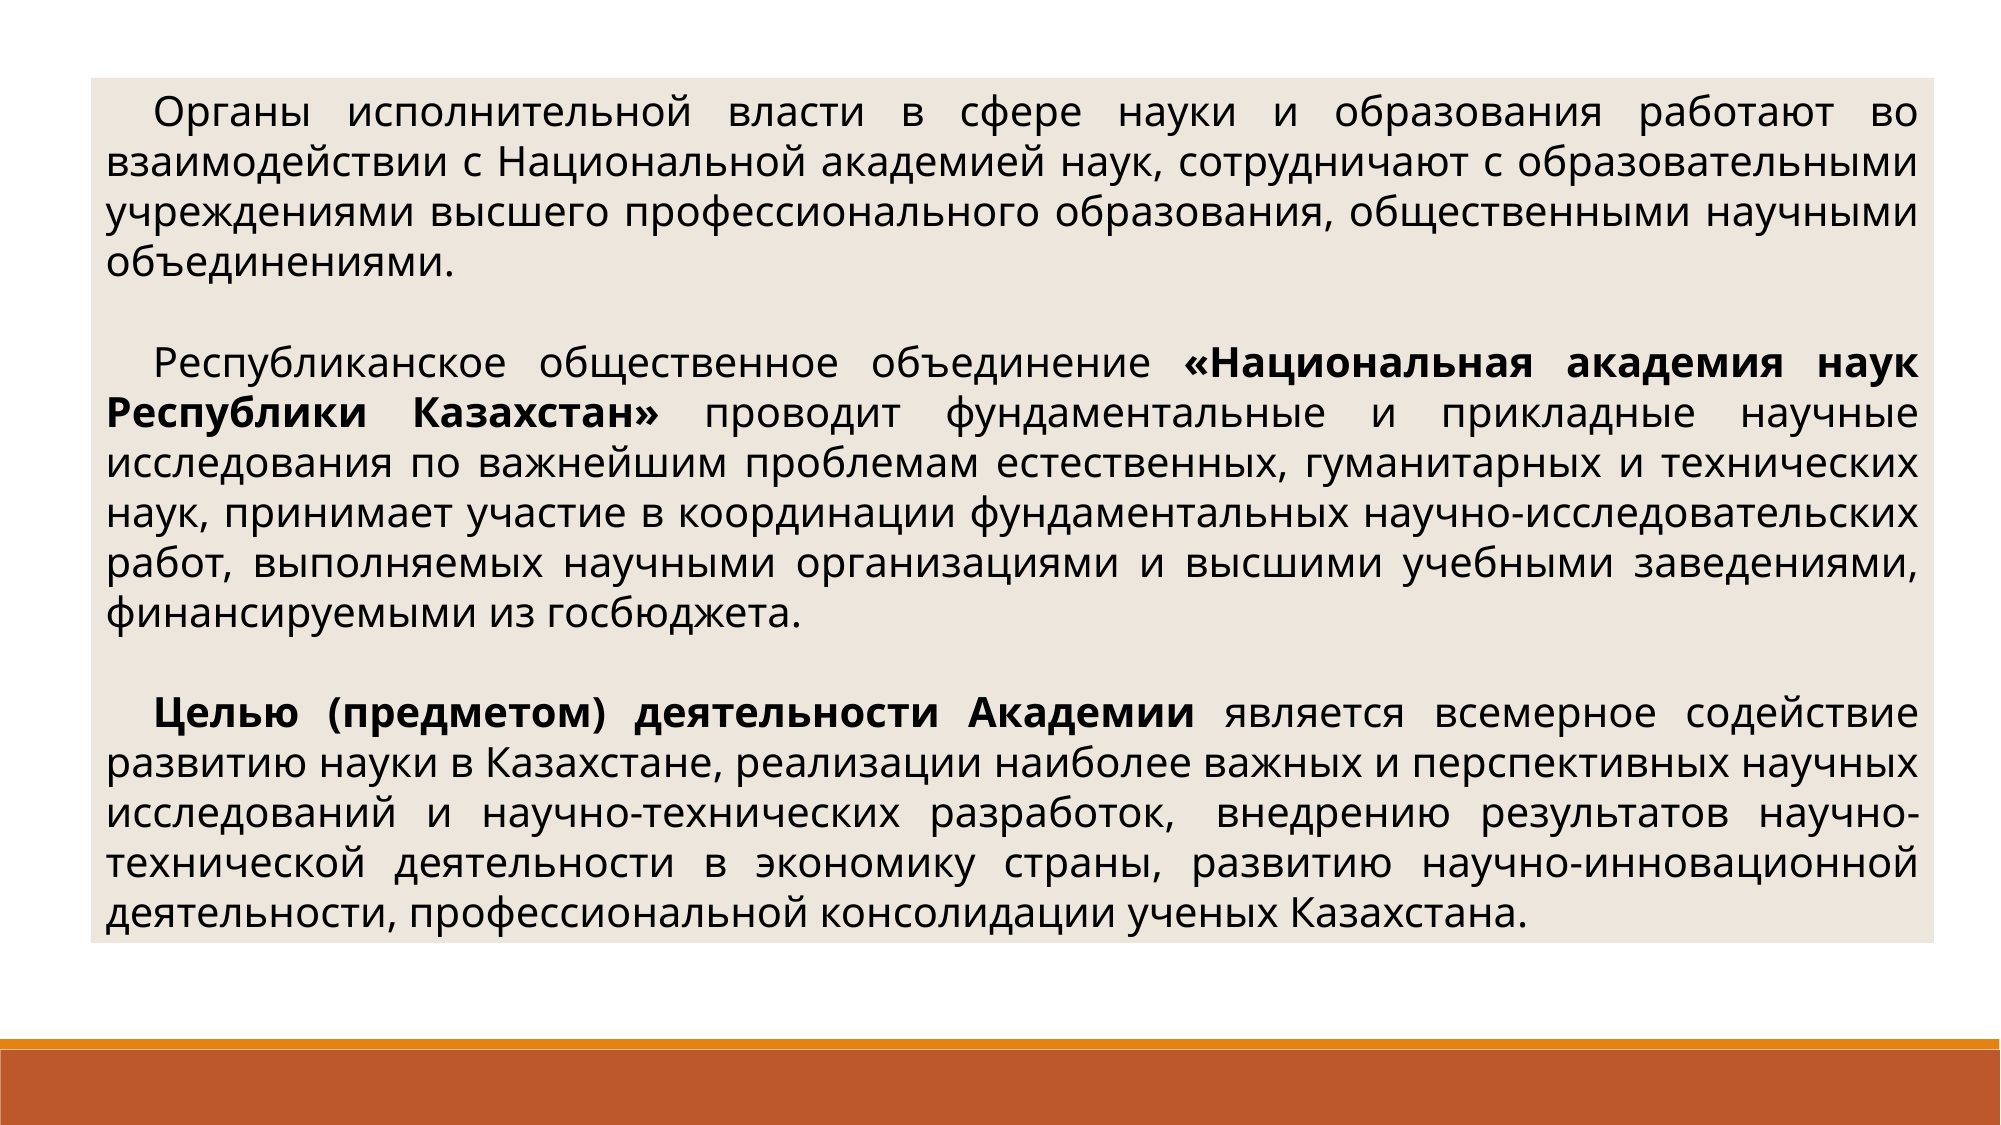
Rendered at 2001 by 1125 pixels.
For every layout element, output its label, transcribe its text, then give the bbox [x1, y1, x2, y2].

text_box Органы исполнительной власти в сфере науки и образования работают во взаимодействии с Национальной академией наук, сотрудничают с образовательными учреждениями высшего профессионального образования, общественными научными объединениями. Республиканское общественное объединение «Национальная академия наук Республики Казахстан» проводит фундаментальные и прикладные научные исследования по важнейшим проблемам естественных, гуманитарных и технических наук, принимает участие в координации фундаментальных научно-исследовательских работ, выполняемых научными организациями и высшими учебными заведениями, финансируемыми из госбюджета. Целью (предметом) деятельности Академии является всемерное содействие развитию науки в Казахстане, реализации наиболее важных и перспективных научных исследований и научно-технических разработок, внедрению результатов научно-технической деятельности в экономику страны, развитию научно-инновационной деятельности, профессиональной консолидации ученых Казахстана. [90, 77, 1934, 943]
